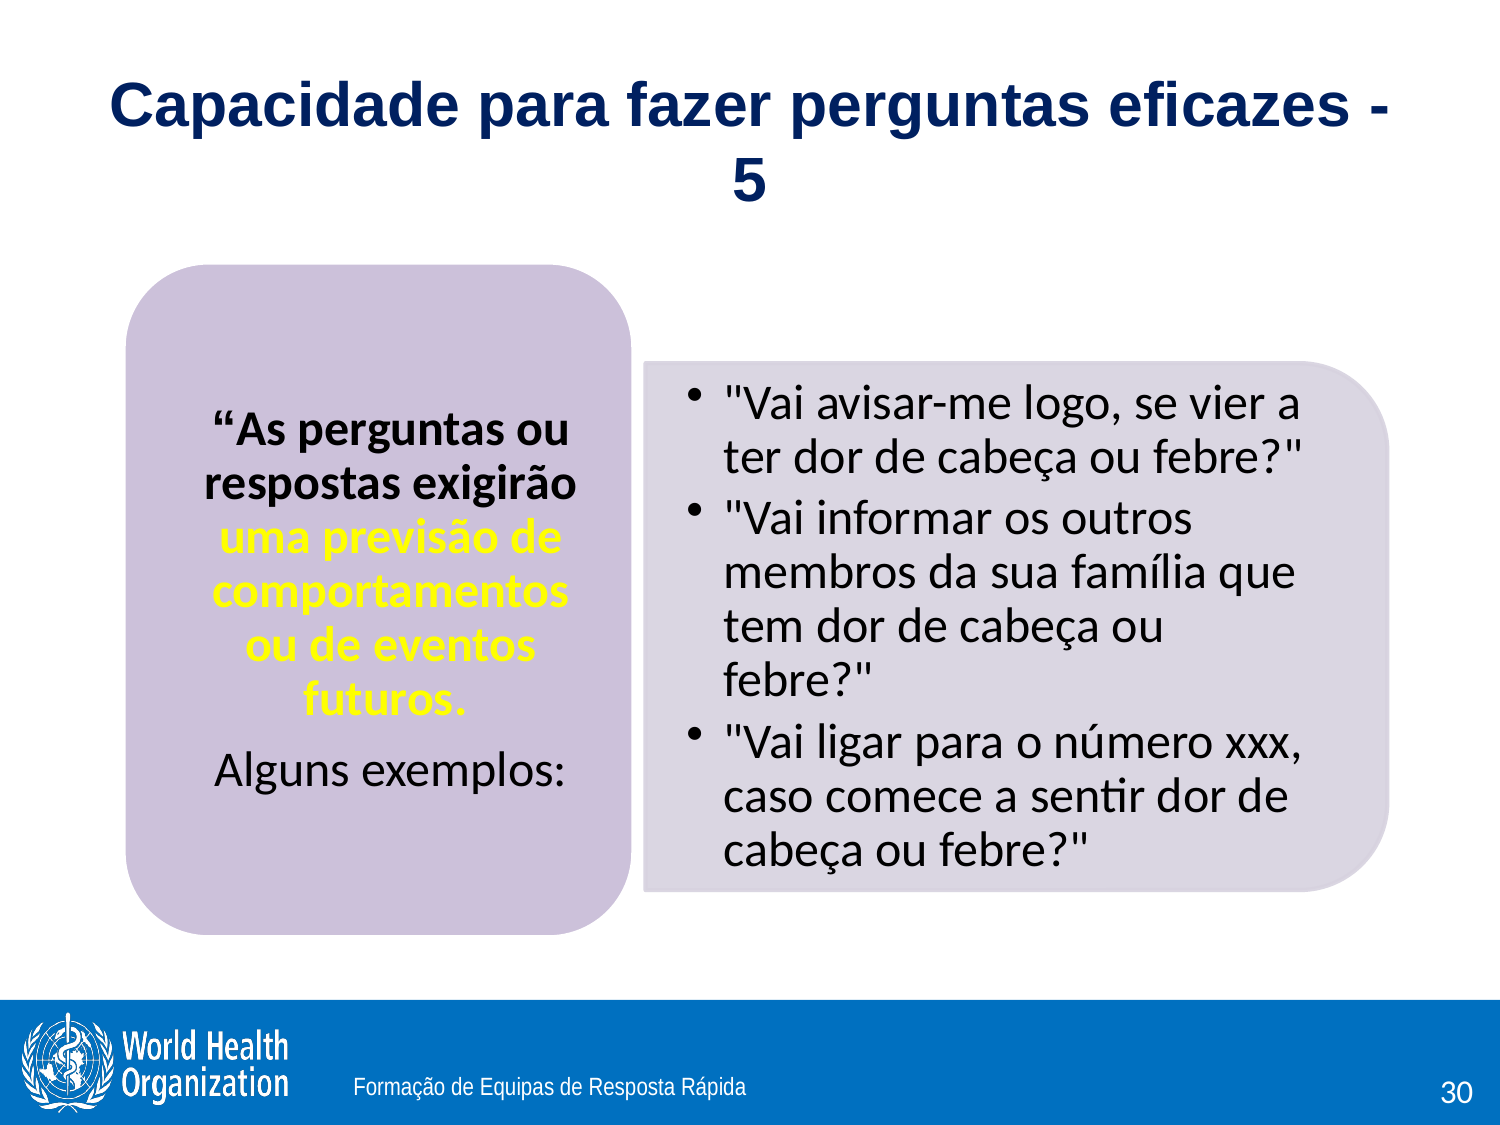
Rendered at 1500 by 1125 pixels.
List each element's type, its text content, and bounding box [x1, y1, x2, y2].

picture [21, 1012, 288, 1113]
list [74, 262, 1426, 1006]
title Capacidade para fazer perguntas eficazes - 5 [75, 45, 1425, 233]
